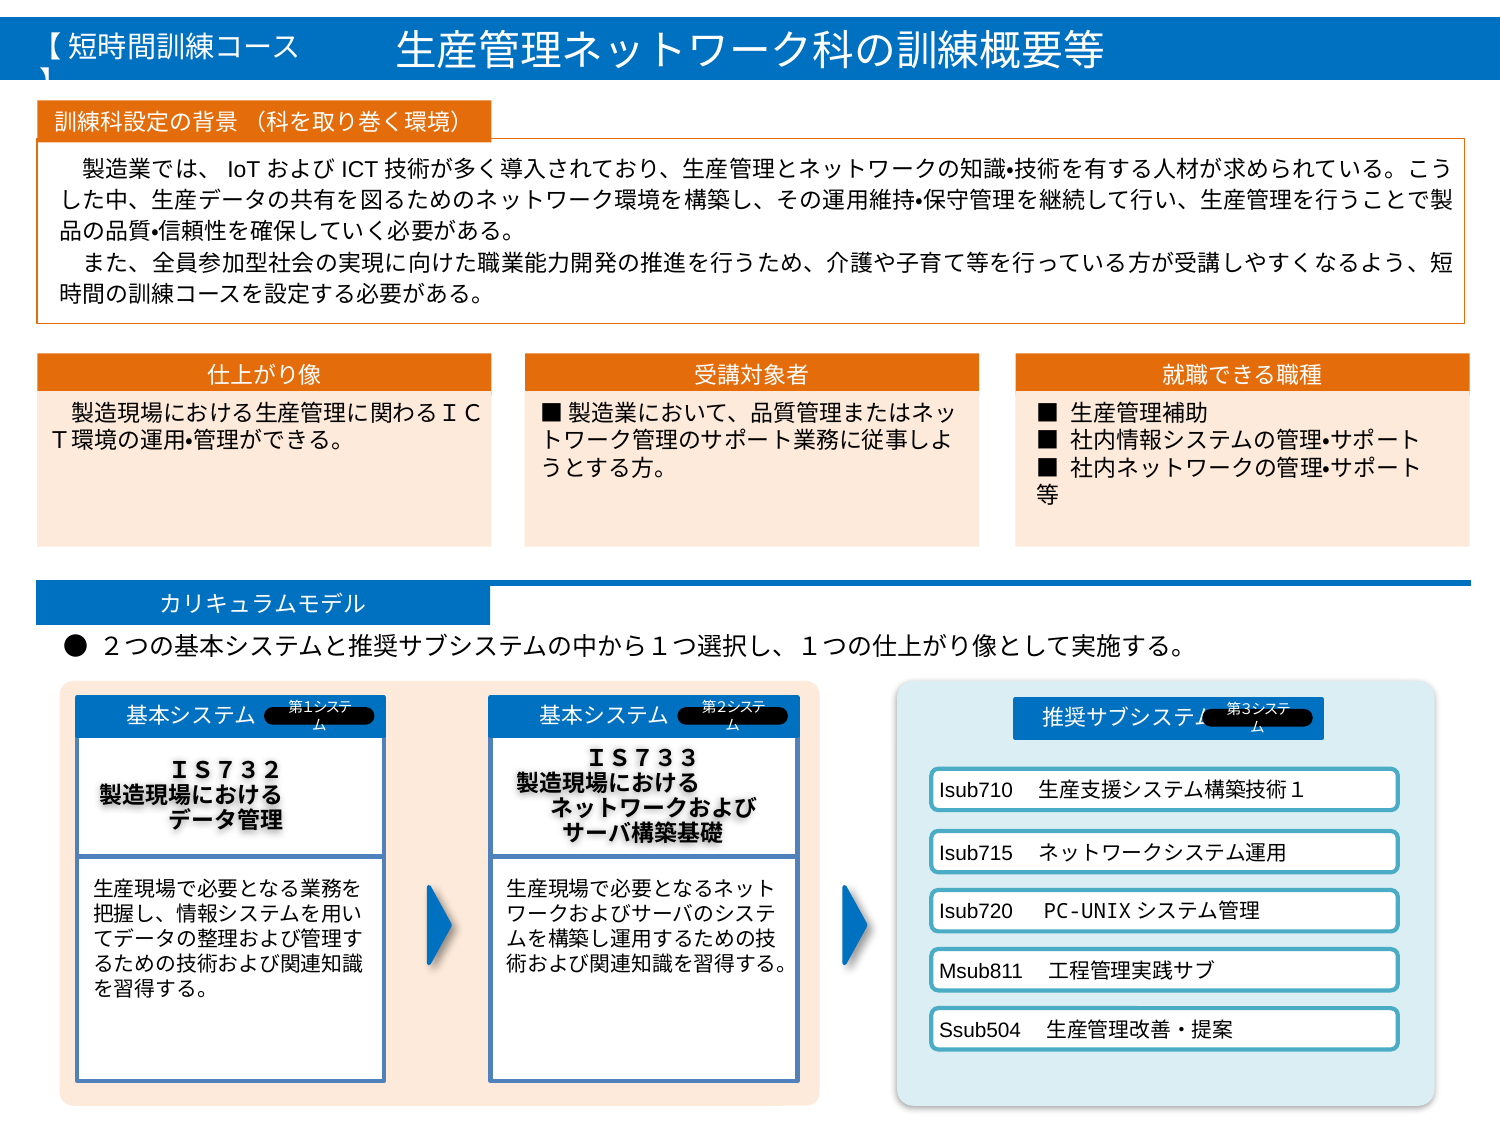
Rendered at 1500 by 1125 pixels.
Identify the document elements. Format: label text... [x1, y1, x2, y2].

text_box 基本システム [75, 695, 386, 738]
text_box [896, 680, 1436, 1107]
text_box [488, 854, 800, 1083]
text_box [33, 352, 501, 547]
text_box [488, 738, 800, 854]
text_box [75, 738, 386, 854]
text_box 第３システム [1202, 708, 1313, 727]
text_box Msub811 工程管理実践サブ [929, 946, 1400, 993]
text_box ● ２つの基本システムと推奨サブシステムの中から１つ選択し、１つの仕上がり像として実施する。 [48, 623, 1424, 669]
text_box Ssub504 生産管理改善・提案 [929, 1005, 1400, 1052]
text_box [57, 678, 822, 1108]
text_box 基本システム [488, 695, 800, 738]
text_box ＩＳ７３３ 製造現場における ネットワークおよびサーバ構築基礎 [508, 718, 778, 838]
text_box 第２システム [677, 707, 788, 724]
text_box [524, 352, 980, 547]
text_box 生産現場で必要となるネットワークおよびサーバのシステムを構築し運用するための技術および関連知識を習得する。 [492, 868, 800, 983]
text_box 生産現場で必要となる業務を把握し、情報システムを用いてデータの整理および管理するための技術および関連知識を習得する。 [78, 868, 386, 1008]
text_box 生産管理ネットワーク科の訓練概要等 [0, 17, 1500, 80]
text_box Isub710 生産支援システム構築技術１ [929, 766, 1400, 813]
text_box Isub715 ネットワークシステム運用 [929, 828, 1400, 875]
text_box ＩＳ７３２ 製造現場における データ管理 [91, 718, 361, 838]
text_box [1015, 352, 1476, 547]
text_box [36, 103, 1470, 324]
text_box 推奨サブシステム [1013, 697, 1324, 740]
text_box 【 短時間訓練コース 】 [18, 21, 337, 106]
text_box 第１システム [264, 707, 375, 725]
text_box カリキュラムモデル [36, 591, 491, 625]
text_box Isub720 PC-UNIXシステム管理 [929, 887, 1400, 934]
text_box [75, 854, 386, 1083]
text_box [426, 884, 452, 966]
text_box [842, 884, 868, 966]
